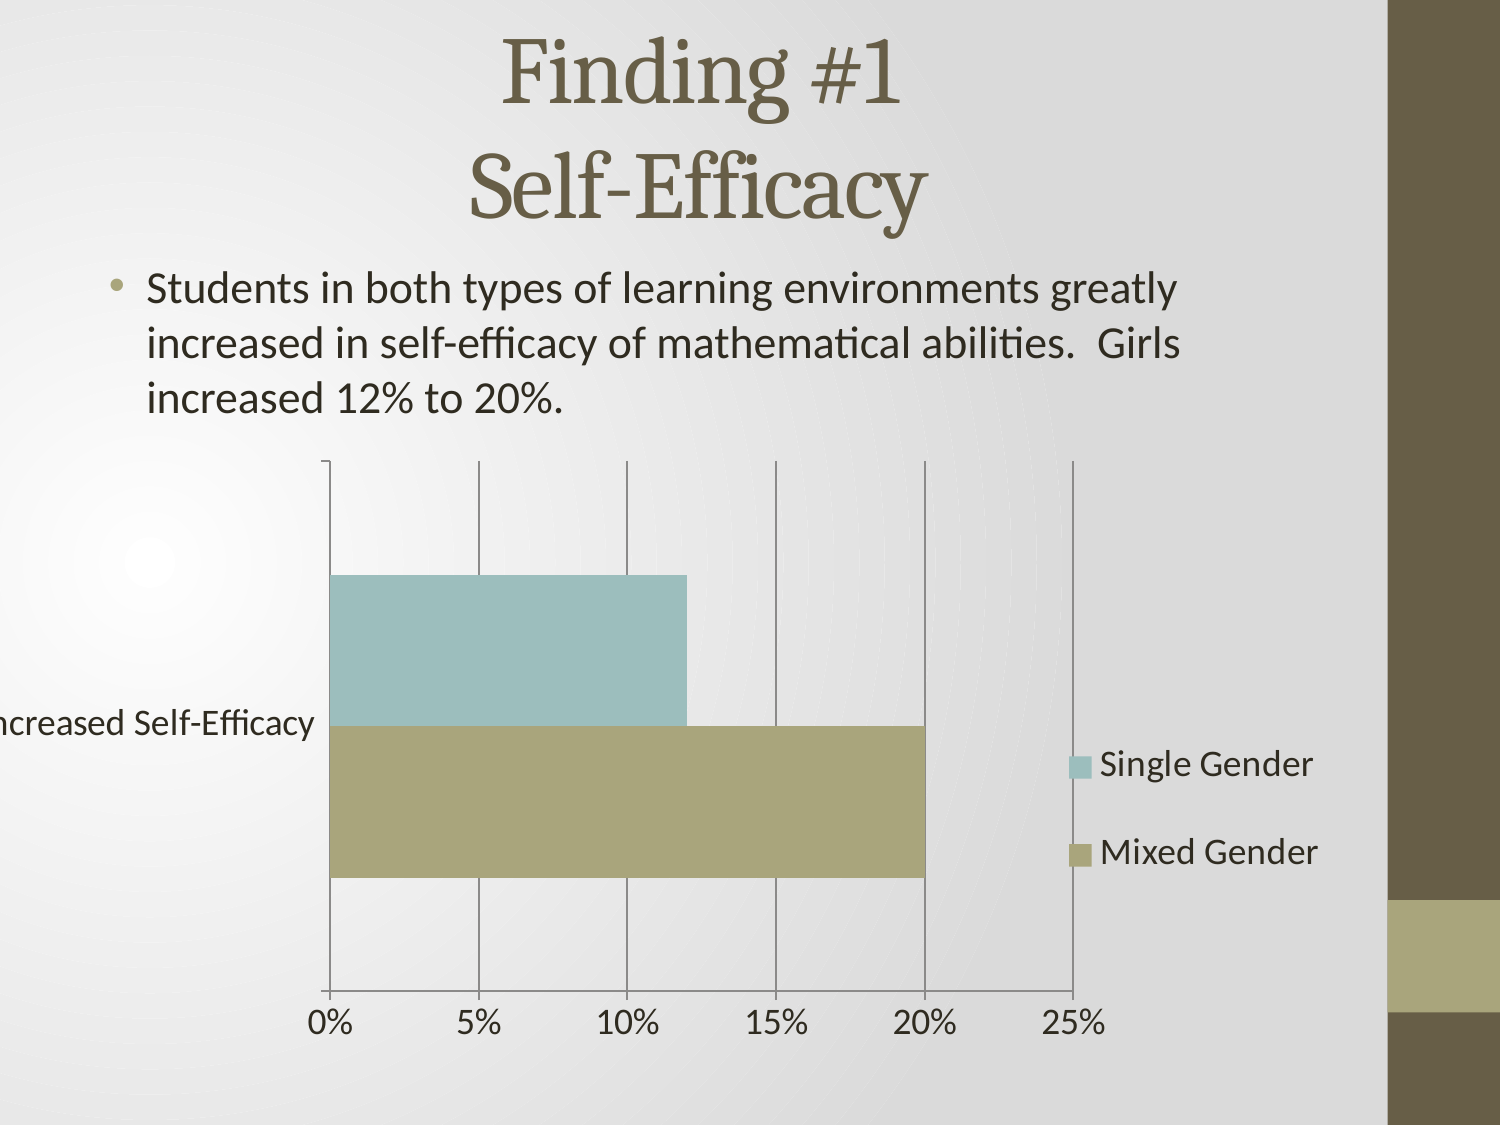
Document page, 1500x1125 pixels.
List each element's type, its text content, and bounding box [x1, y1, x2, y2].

chart [0, 449, 1338, 1072]
title Finding #1 Self-Efficacy [75, 45, 1325, 200]
list Students in both types of learning environments greatly increased in self-efficacy of mathematical abilities. Girls increased 12% to 20%. [75, 249, 1325, 442]
